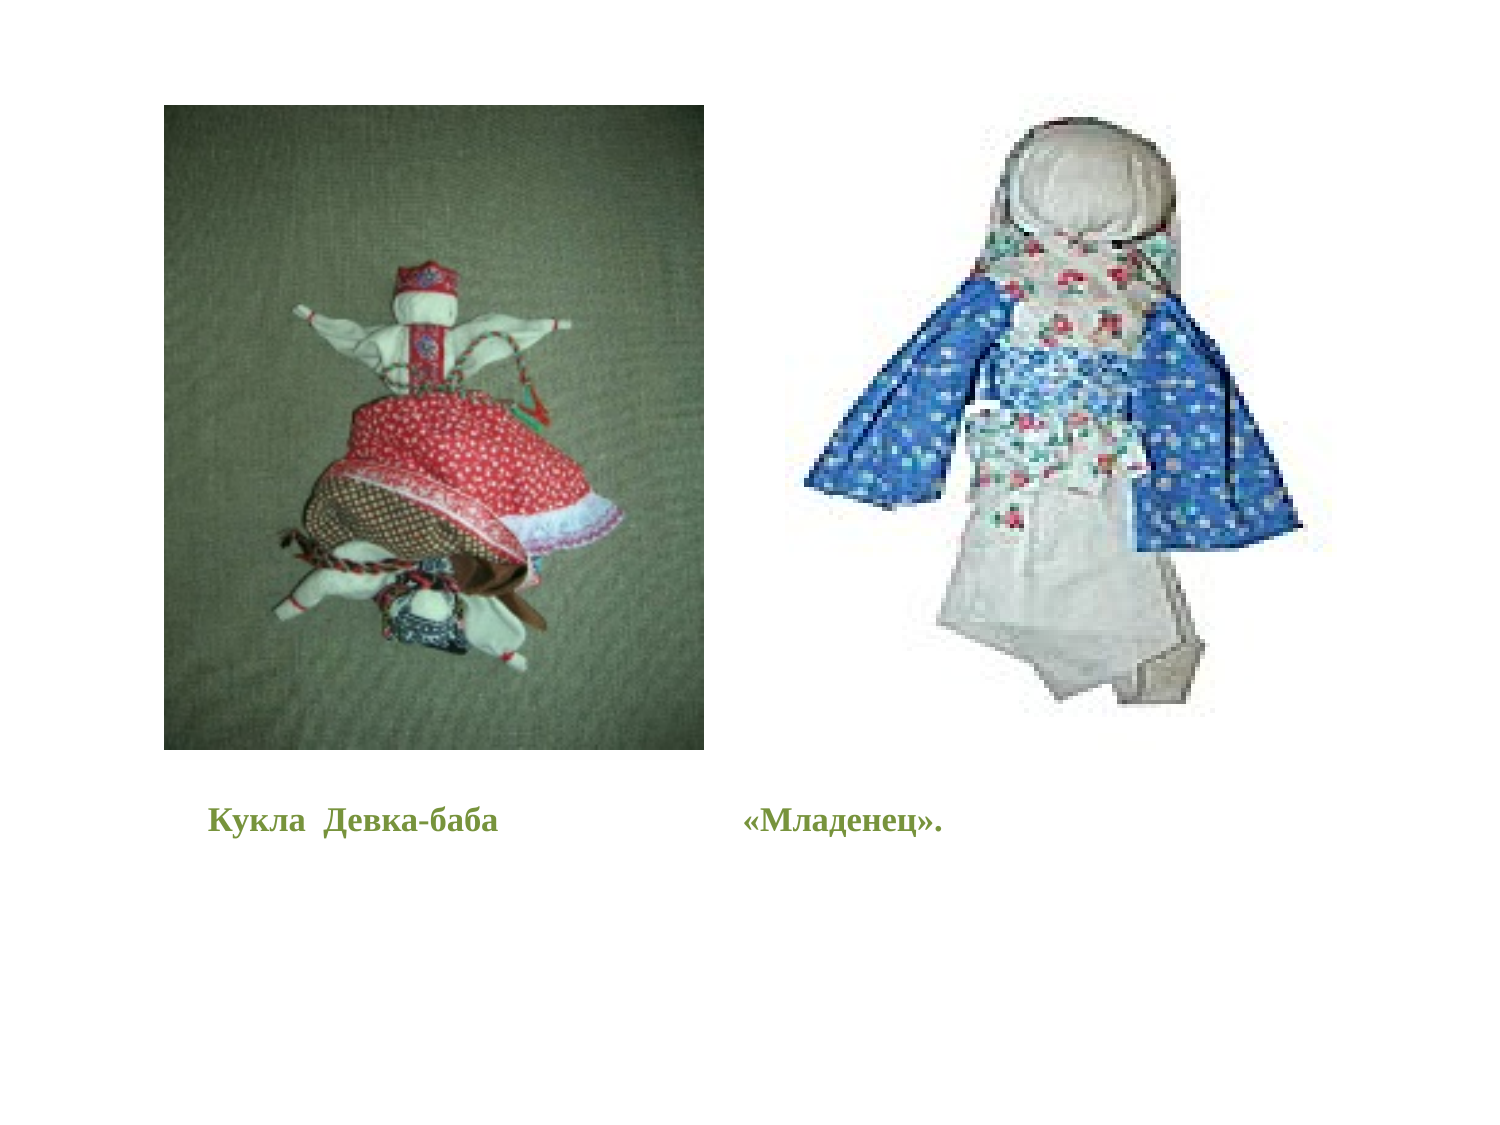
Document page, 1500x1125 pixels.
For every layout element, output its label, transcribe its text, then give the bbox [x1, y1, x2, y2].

subtitle Кукла Девка-баба «Младенец». [70, 644, 1301, 925]
picture [163, 105, 704, 751]
picture [784, 93, 1372, 751]
